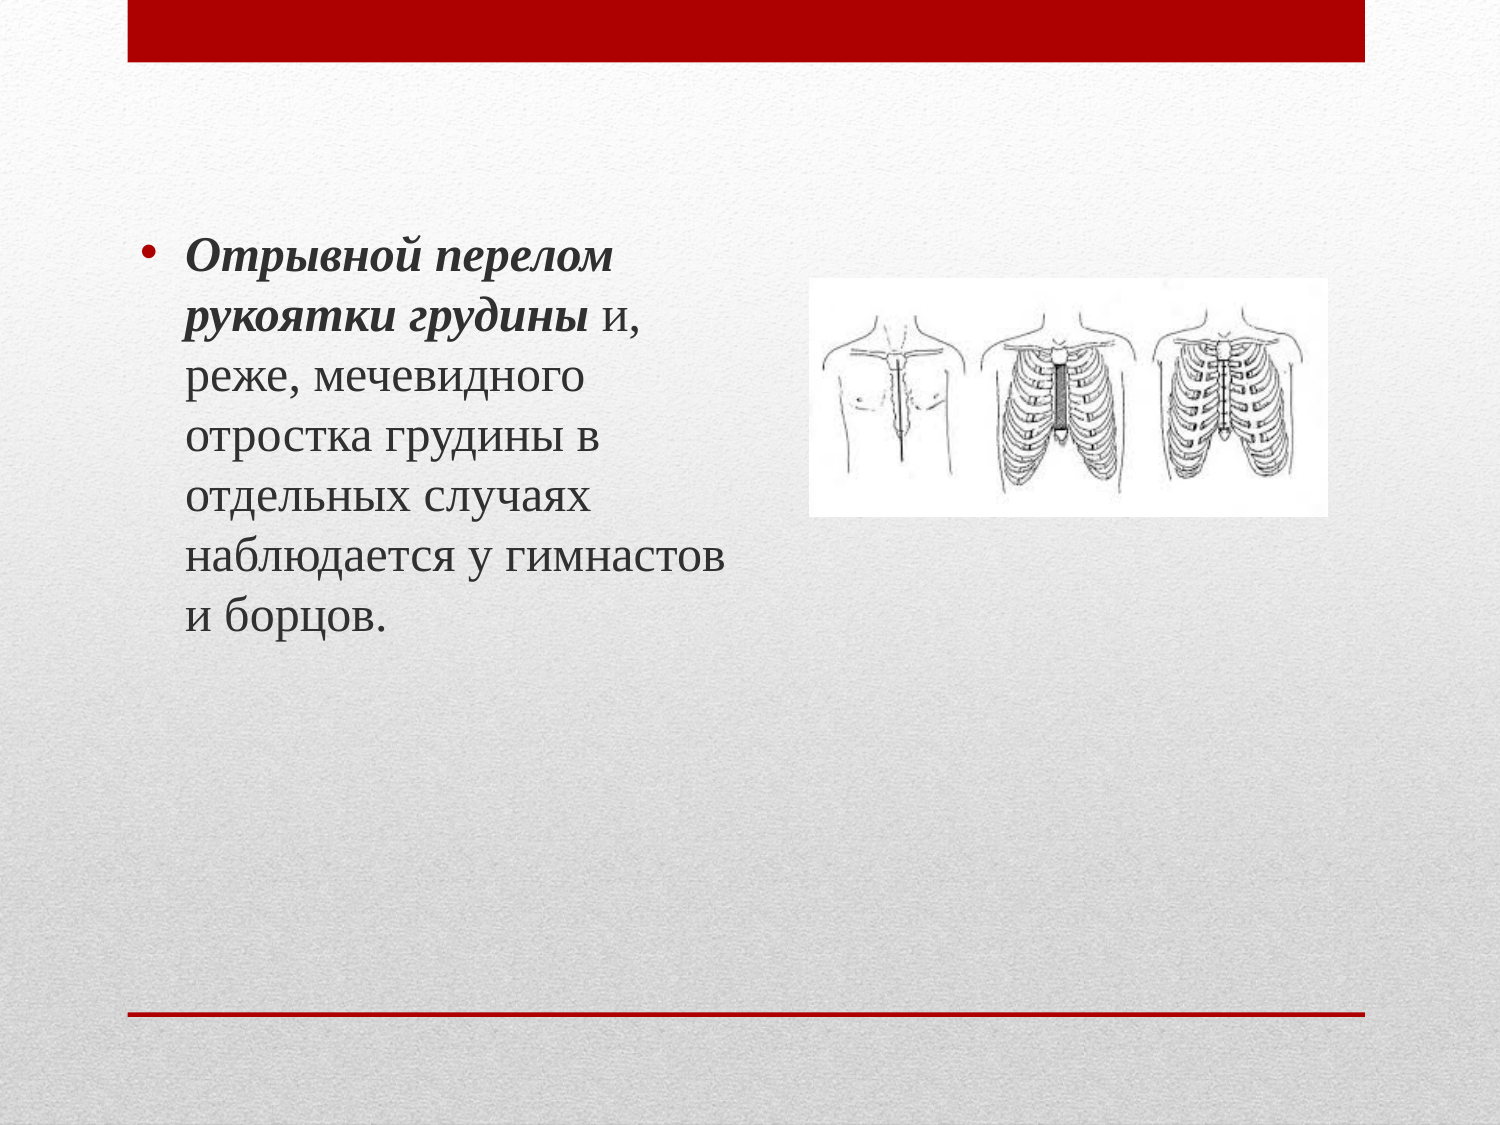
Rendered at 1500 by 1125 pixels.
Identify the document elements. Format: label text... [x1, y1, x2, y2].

picture [808, 278, 1329, 518]
list Отрывной перелом рукоятки грудины и, реже, мечевидного отростка грудины в отдельных случаях наблюдается у гим­настов и борцов. [125, 112, 762, 750]
